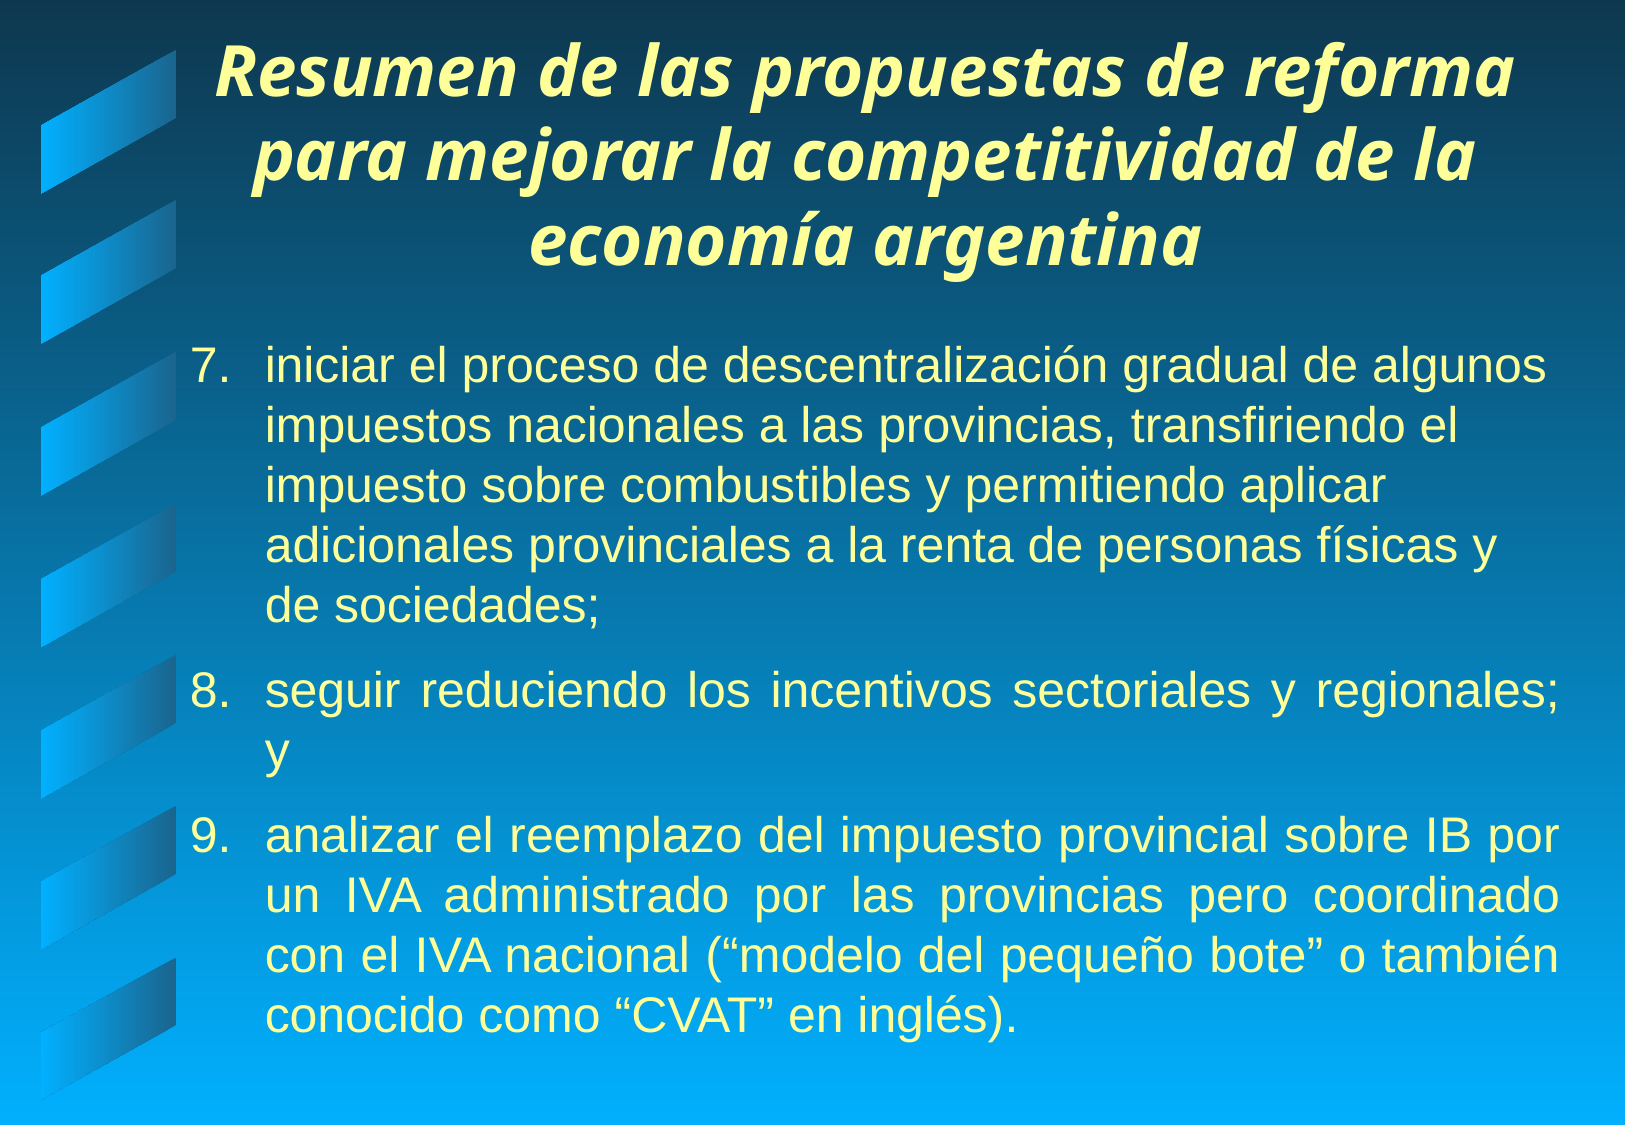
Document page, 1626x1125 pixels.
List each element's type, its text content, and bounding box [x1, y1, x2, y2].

text_box iniciar el proceso de descentralización gradual de algunos impuestos nacionales a las provincias, transfiriendo el impuesto sobre combustibles y permitiendo aplicar adicionales provinciales a la renta de personas físicas y de sociedades; seguir reduciendo los incentivos sectoriales y regionales; y analizar el reemplazo del impuesto provincial sobre IB por un IVA administrado por las provincias pero coordinado con el IVA nacional (“modelo del pequeño bote” o también conocido como “CVAT” en inglés). [174, 324, 1575, 1050]
title Resumen de las propuestas de reforma para mejorar la competitividad de la economía argentina [174, 99, 1557, 288]
